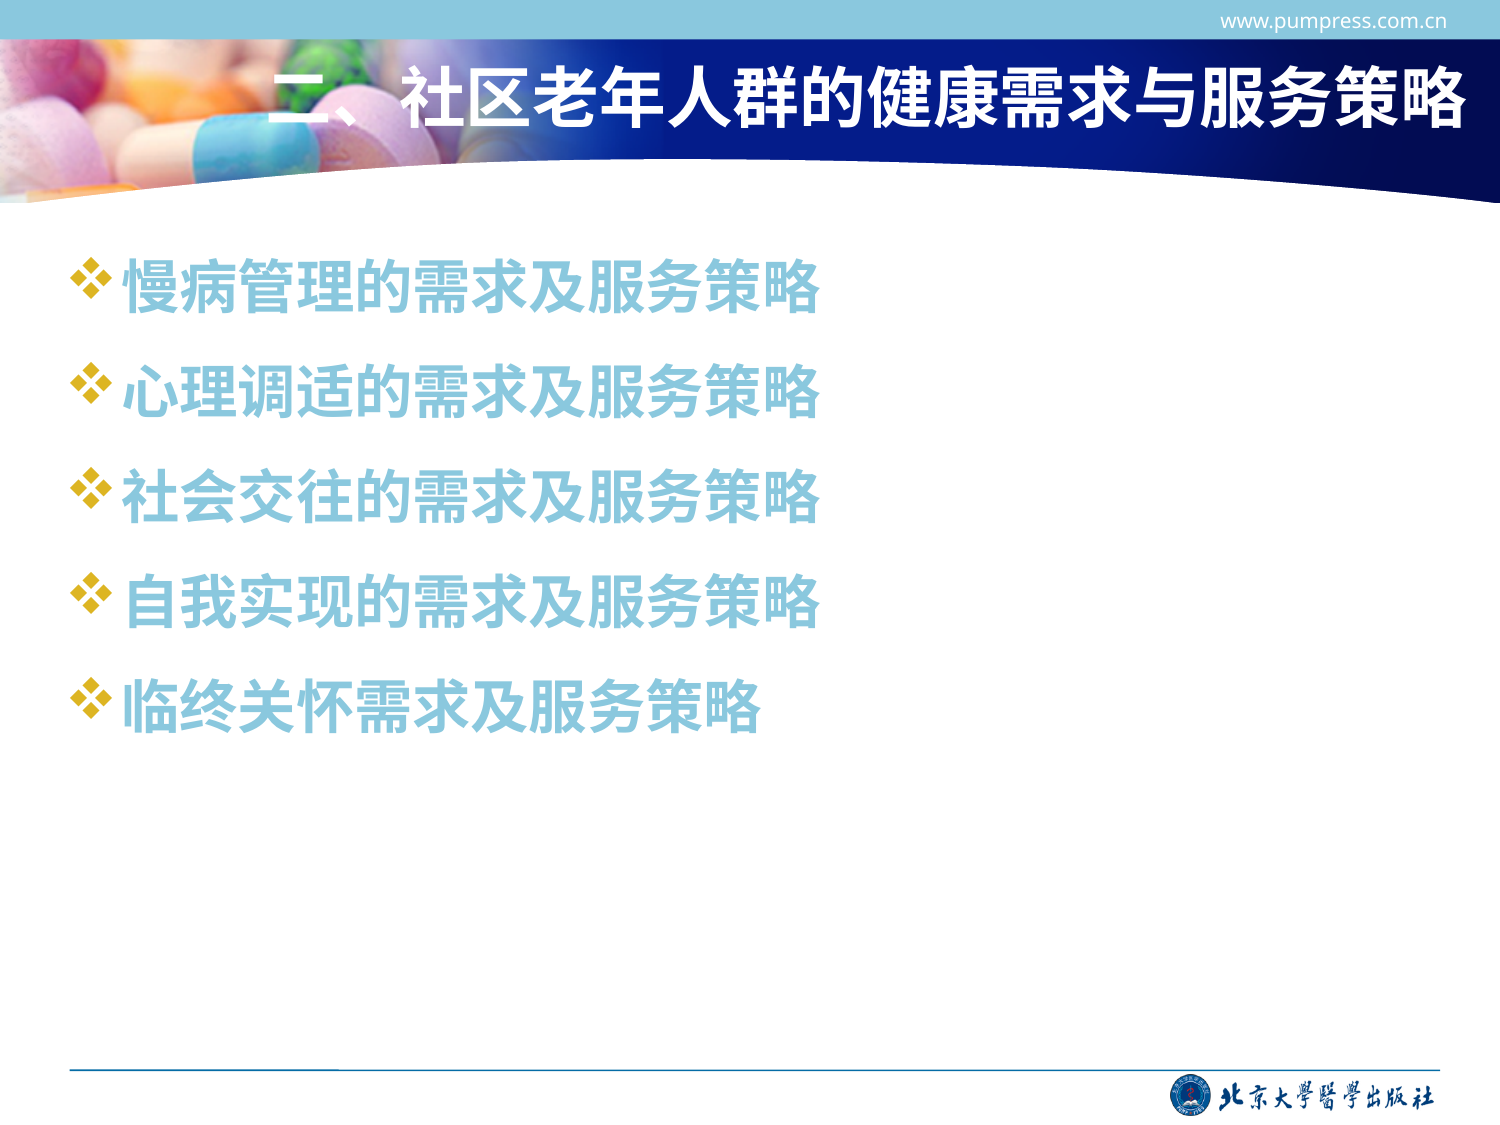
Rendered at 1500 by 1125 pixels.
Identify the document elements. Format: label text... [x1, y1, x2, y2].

list 慢病管理的需求及服务策略 心理调适的需求及服务策略 社会交往的需求及服务策略 自我实现的需求及服务策略 临终关怀需求及服务策略 [49, 207, 1463, 1026]
picture [1170, 1074, 1436, 1118]
title 二、社区老年人群的健康需求与服务策略 [137, 49, 1483, 143]
slide_number www.pumpress.com.cn [1024, 0, 1463, 38]
picture [0, 40, 1500, 203]
